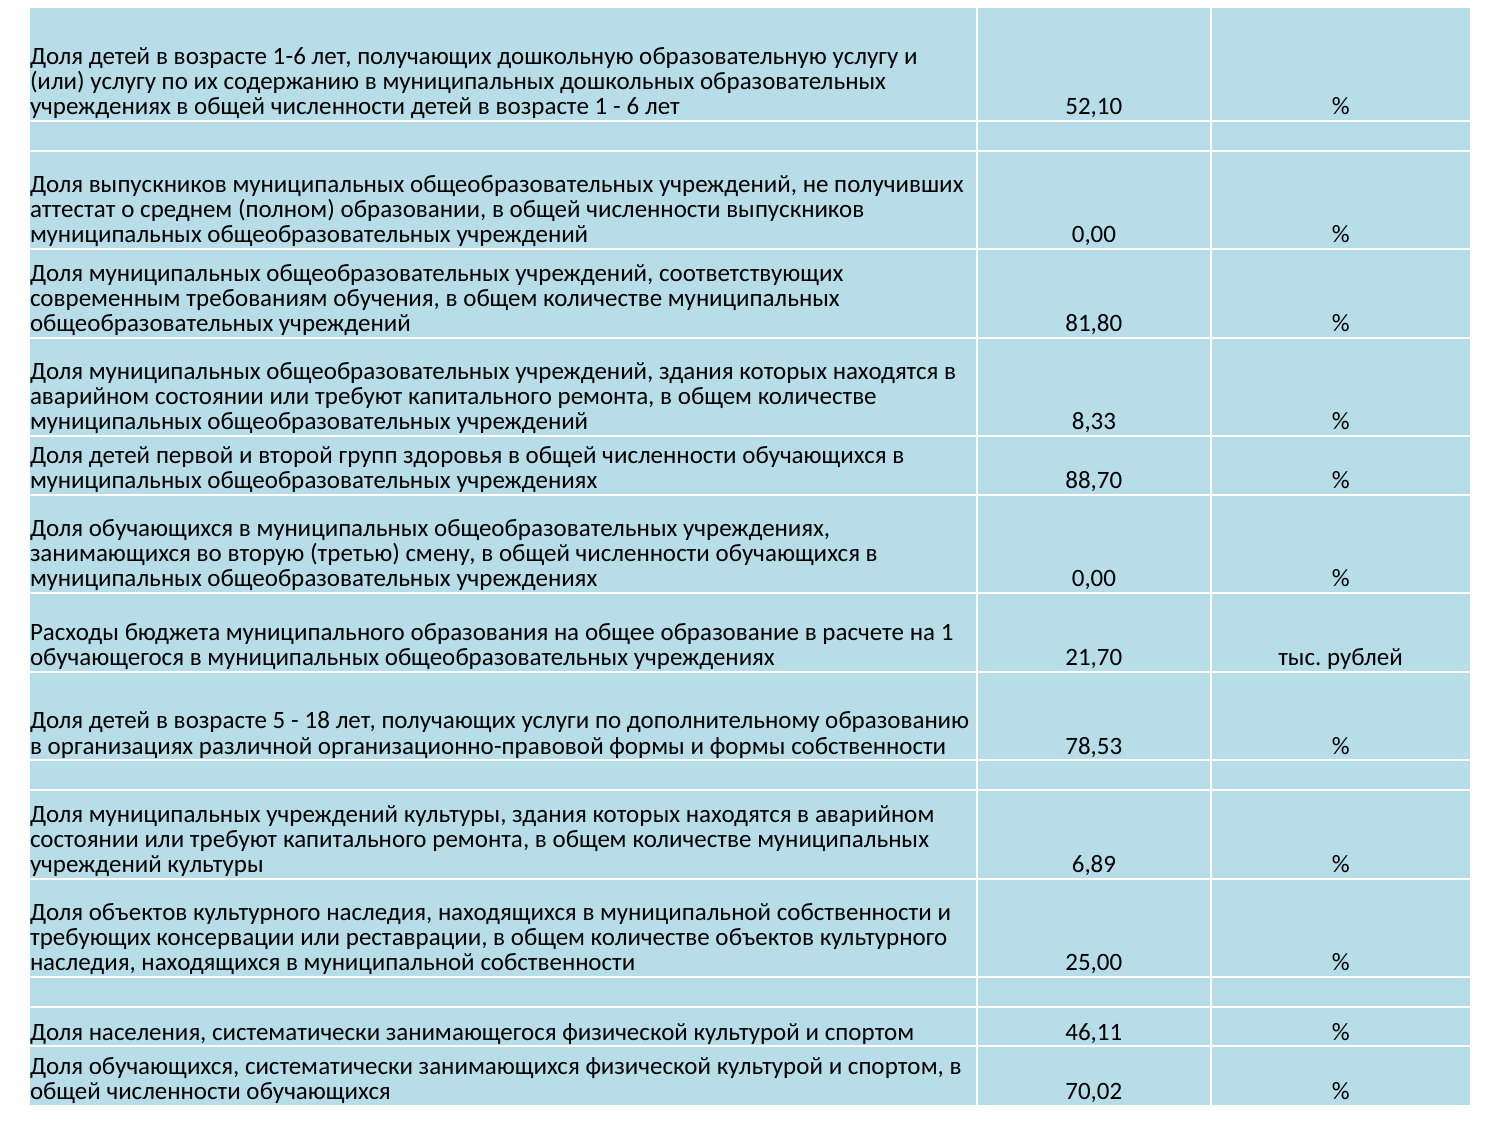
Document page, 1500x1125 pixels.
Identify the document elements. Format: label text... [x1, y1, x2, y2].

table_cell % [1212, 496, 1470, 592]
table_cell % [1212, 1047, 1470, 1105]
table_cell % [1212, 152, 1470, 248]
table_header 52,10 [978, 8, 1210, 120]
table_cell [30, 761, 976, 789]
table_cell Доля обучающихся в муниципальных общеобразовательных учреждениях, занимающихся во вторую (третью) смену, в общей численности обучающихся в муниципальных общеобразовательных учреждениях [30, 496, 976, 592]
table_cell Доля населения, систематически занимающегося физической культурой и спортом [30, 1008, 976, 1045]
table_cell [978, 978, 1210, 1006]
table_cell Доля выпускников муниципальных общеобразовательных учреждений, не получивших аттестат о среднем (полном) образовании, в общей численности выпускников муниципальных общеобразовательных учреждений [30, 152, 976, 248]
table_cell 70,02 [978, 1047, 1210, 1105]
table_cell 78,53 [978, 673, 1210, 759]
table_cell 21,70 [978, 594, 1210, 671]
table_cell Расходы бюджета муниципального образования на общее образование в расчете на 1 обучающегося в муниципальных общеобразовательных учреждениях [30, 594, 976, 671]
table_cell 88,70 [978, 437, 1210, 494]
table_cell Доля муниципальных учреждений культуры, здания которых находятся в аварийном состоянии или требуют капитального ремонта, в общем количестве муниципальных учреждений культуры [30, 791, 976, 878]
table_cell Доля детей в возрасте 5 - 18 лет, получающих услуги по дополнительному образованию в организациях различной организационно-правовой формы и формы собственности [30, 673, 976, 759]
table_cell [30, 978, 976, 1006]
table_cell % [1212, 339, 1470, 435]
table_cell 0,00 [978, 496, 1210, 592]
table_header % [1212, 8, 1470, 120]
table_cell % [1212, 673, 1470, 759]
table_cell % [1212, 250, 1470, 337]
table_cell 81,80 [978, 250, 1210, 337]
table_cell Доля детей первой и второй групп здоровья в общей численности обучающихся в муниципальных общеобразовательных учреждениях [30, 437, 976, 494]
table_cell [978, 761, 1210, 789]
table_cell [30, 122, 976, 150]
table_cell 6,89 [978, 791, 1210, 878]
table_cell [1212, 122, 1470, 150]
table_cell Доля объектов культурного наследия, находящихся в муниципальной собственности и требующих консервации или реставрации, в общем количестве объектов культурного наследия, находящихся в муниципальной собственности [30, 880, 976, 976]
table_cell 25,00 [978, 880, 1210, 976]
table_cell Доля муниципальных общеобразовательных учреждений, соответствующих современным требованиям обучения, в общем количестве муниципальных общеобразовательных учреждений [30, 250, 976, 337]
table_cell 0,00 [978, 152, 1210, 248]
table_cell [1212, 978, 1470, 1006]
table_cell [978, 122, 1210, 150]
table_cell % [1212, 791, 1470, 878]
table_cell [1212, 761, 1470, 789]
table_cell тыс. рублей [1212, 594, 1470, 671]
table_cell % [1212, 880, 1470, 976]
table_cell % [1212, 1008, 1470, 1045]
table_cell Доля обучающихся, систематически занимающихся физической культурой и спортом, в общей численности обучающихся [30, 1047, 976, 1105]
table_cell 8,33 [978, 339, 1210, 435]
table_header Доля детей в возрасте 1-6 лет, получающих дошкольную образовательную услугу и (или) услугу по их содержанию в муниципальных дошкольных образовательных учреждениях в общей численности детей в возрасте 1 - 6 лет [30, 8, 976, 120]
table_cell Доля муниципальных общеобразовательных учреждений, здания которых находятся в аварийном состоянии или требуют капитального ремонта, в общем количестве муниципальных общеобразовательных учреждений [30, 339, 976, 435]
table_cell % [1212, 437, 1470, 494]
table_cell 46,11 [978, 1008, 1210, 1045]
